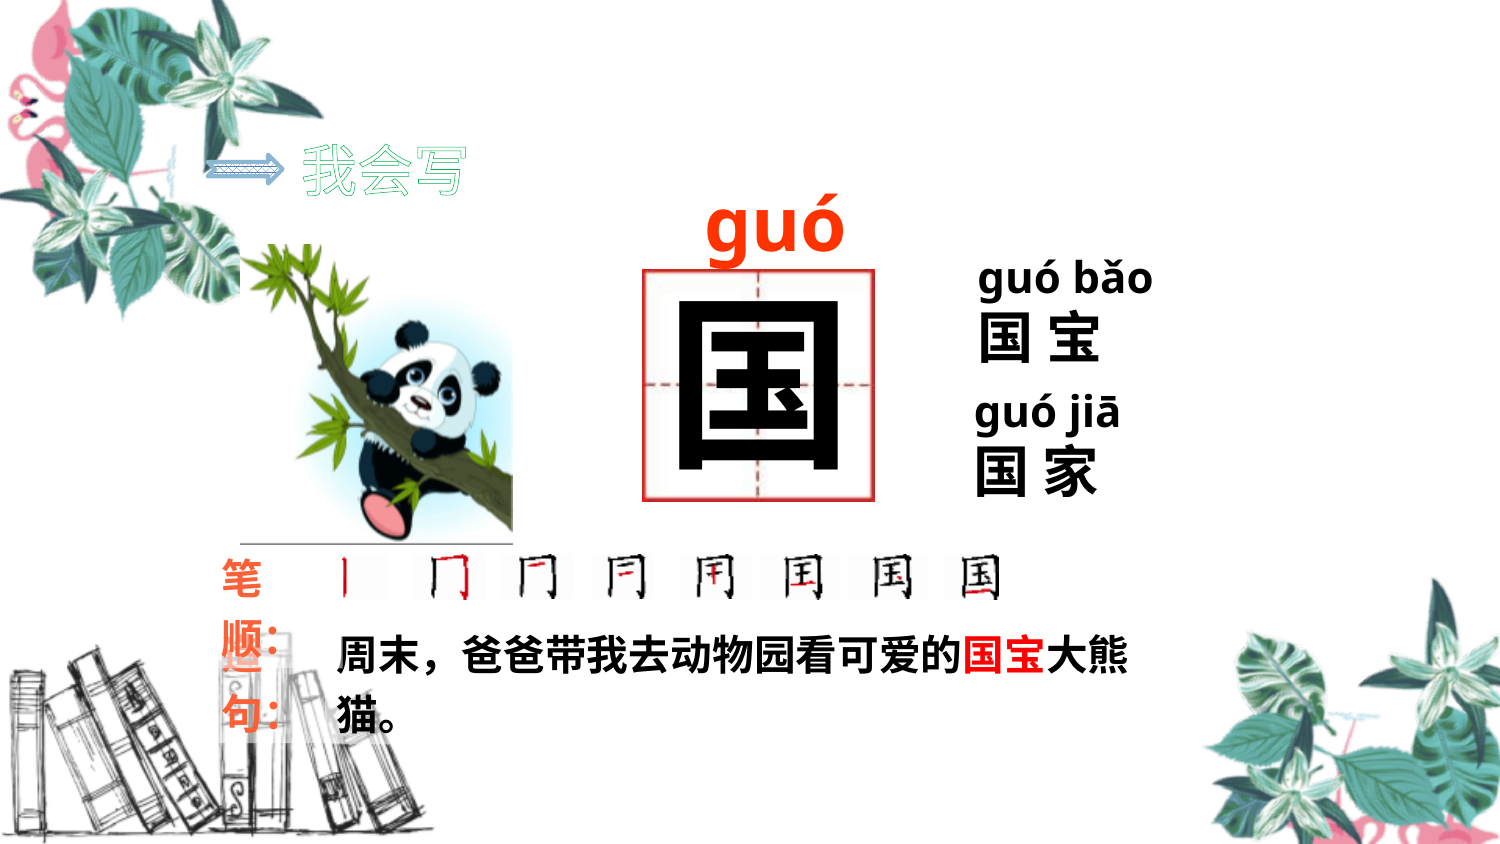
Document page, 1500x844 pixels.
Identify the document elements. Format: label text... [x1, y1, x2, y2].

text_box 我会写 [289, 129, 481, 208]
text_box 周末，爸爸带我去动物园看可爱的国宝大熊猫。 [325, 613, 1212, 745]
picture [945, 553, 999, 601]
picture [0, 612, 453, 844]
picture [0, 0, 513, 546]
picture [1116, 484, 1500, 844]
picture [759, 553, 840, 608]
picture [848, 554, 929, 599]
text_box [205, 152, 285, 186]
text_box guó bǎo 国 宝 [966, 244, 1166, 376]
text_box 笔顺： [209, 537, 343, 669]
picture [342, 554, 388, 599]
text_box 造句： [210, 669, 325, 744]
text_box guó [692, 171, 859, 257]
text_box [642, 258, 876, 502]
picture [591, 554, 654, 599]
picture [414, 553, 486, 608]
picture [679, 554, 752, 599]
text_box guó jiā 国 家 [962, 378, 1173, 510]
picture [502, 554, 575, 599]
